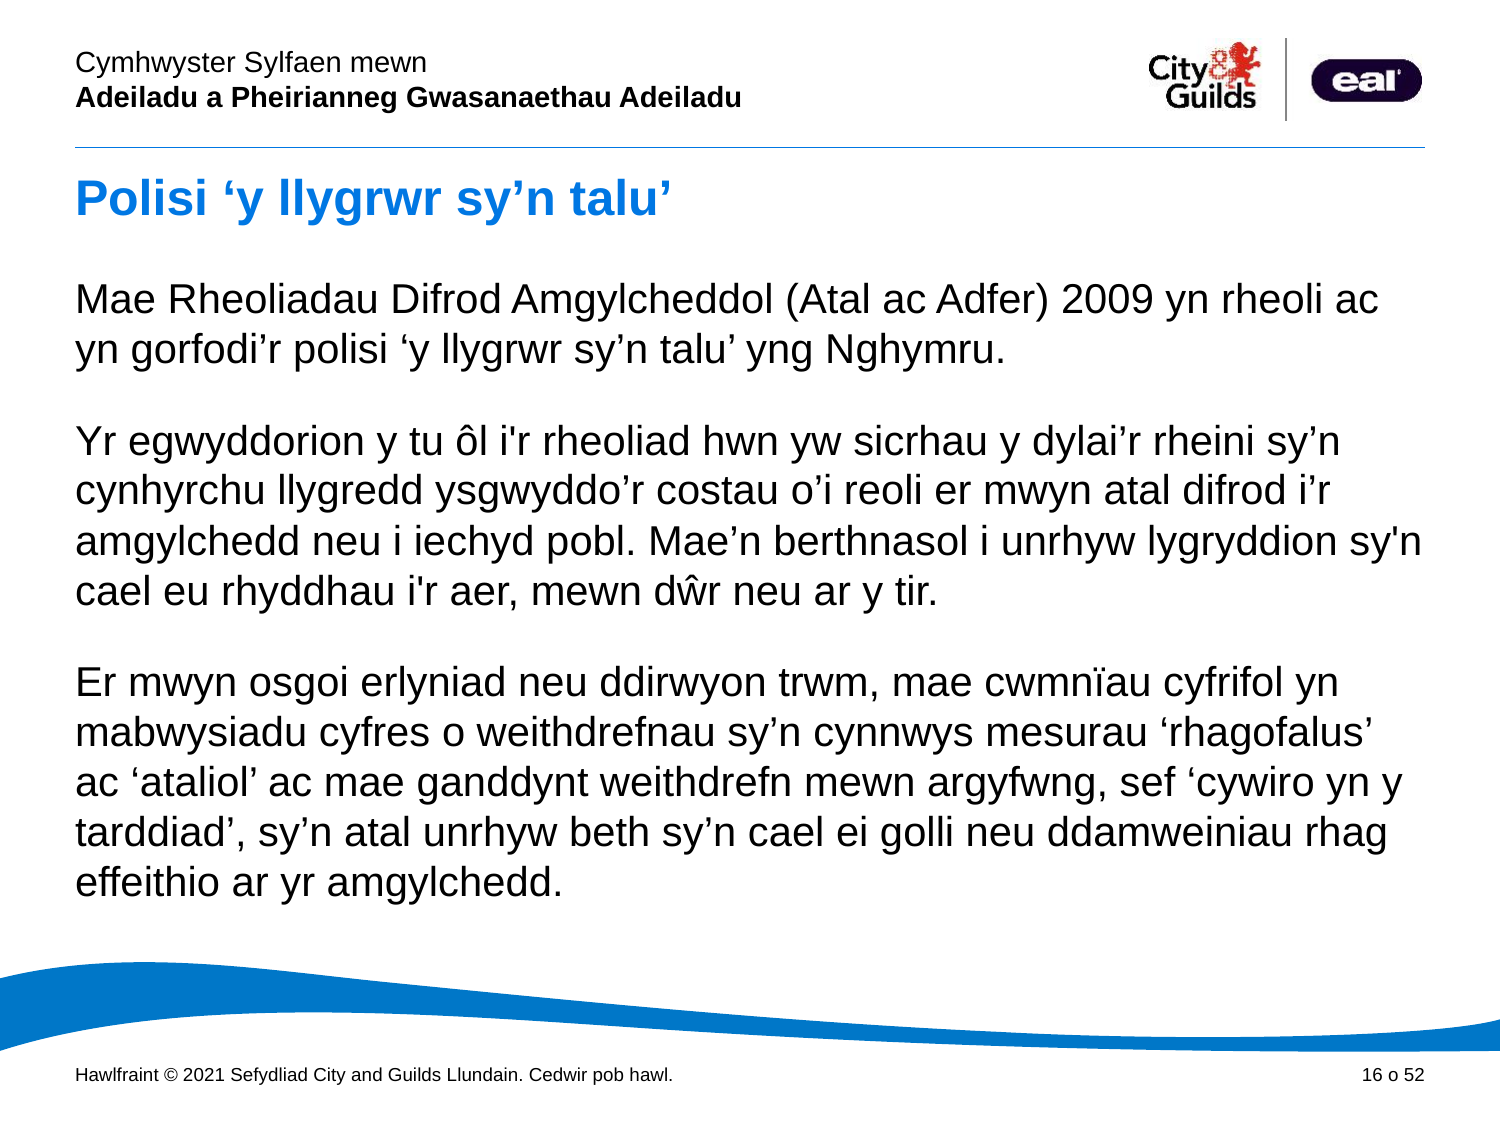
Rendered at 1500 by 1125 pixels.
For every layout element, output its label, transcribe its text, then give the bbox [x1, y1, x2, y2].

picture [1149, 38, 1422, 121]
title Polisi ‘y llygrwr sy’n talu’ [74, 165, 1471, 232]
list Mae Rheoliadau Difrod Amgylcheddol (Atal ac Adfer) 2009 yn rheoli ac yn gorfodi’r polisi ‘y llygrwr sy’n talu’ yng Nghymru. Yr egwyddorion y tu ôl i'r rheoliad hwn yw sicrhau y dylai’r rheini sy’n cynhyrchu llygredd ysgwyddo’r costau o’i reoli er mwyn atal difrod i’r amgylchedd neu i iechyd pobl. Mae’n berthnasol i unrhyw lygryddion sy'n cael eu rhyddhau i'r aer, mewn dŵr neu ar y tir. Er mwyn osgoi erlyniad neu ddirwyon trwm, mae cwmnïau cyfrifol yn mabwysiadu cyfres o weithdrefnau sy’n cynnwys mesurau ‘rhagofalus’ ac ‘ataliol’ ac mae ganddynt weithdrefn mewn argyfwng, sef ‘cywiro yn y tarddiad’, sy’n atal unrhyw beth sy’n cael ei golli neu ddamweiniau rhag effeithio ar yr amgylchedd. [74, 271, 1426, 879]
